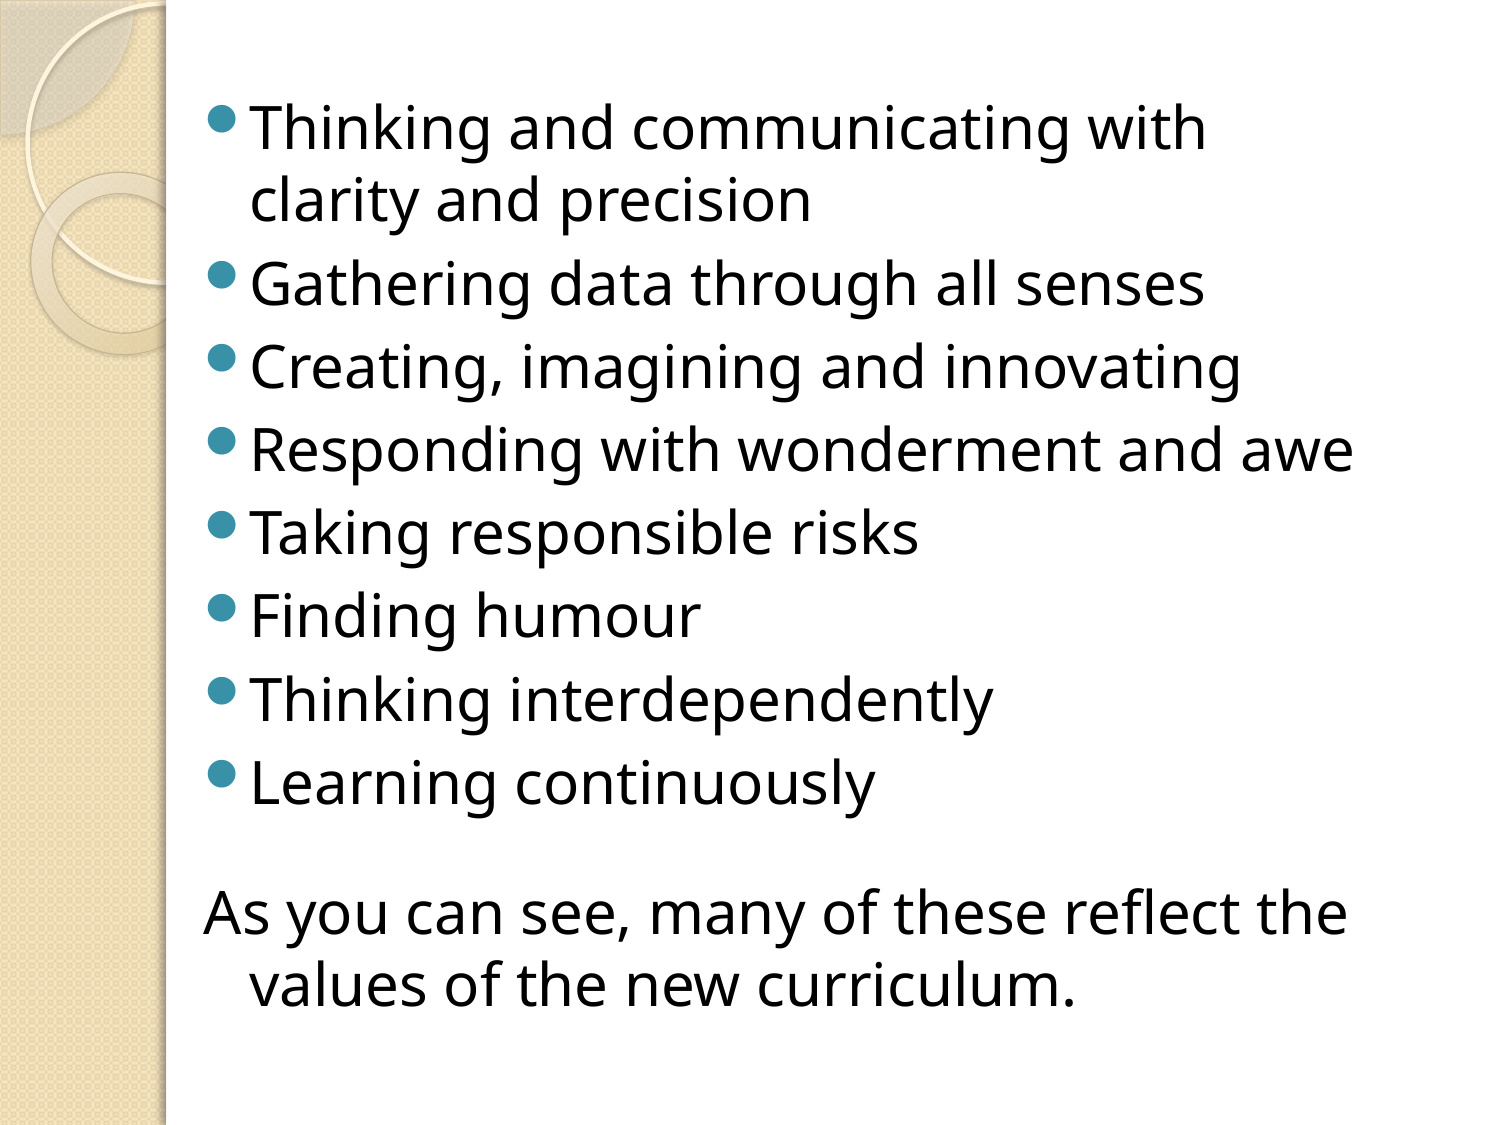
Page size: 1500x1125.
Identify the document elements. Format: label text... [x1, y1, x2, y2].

list Thinking and communicating with clarity and precision Gathering data through all senses Creating, imagining and innovating Responding with wonderment and awe Taking responsible risks Finding humour Thinking interdependently Learning continuously As you can see, many of these reflect the values of the new curriculum. [175, 81, 1407, 1036]
